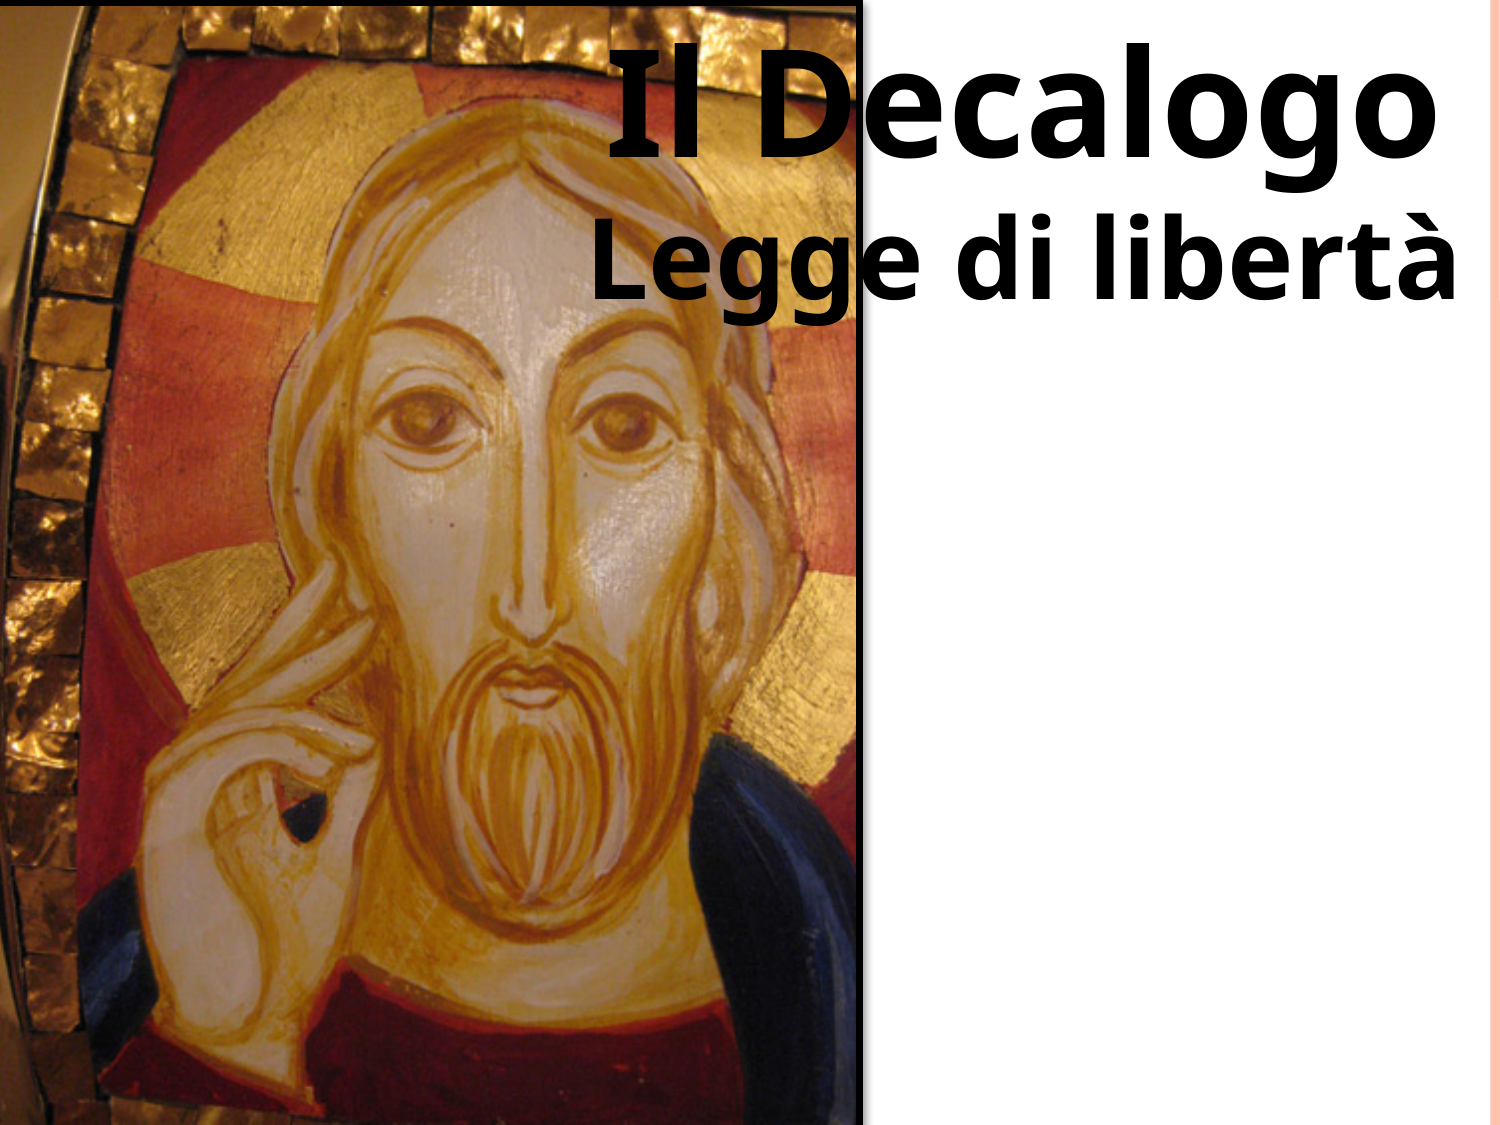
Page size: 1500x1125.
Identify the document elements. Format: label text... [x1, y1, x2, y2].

picture [0, 5, 857, 1125]
text_box Il Decalogo Legge di libertà [570, 0, 1478, 330]
